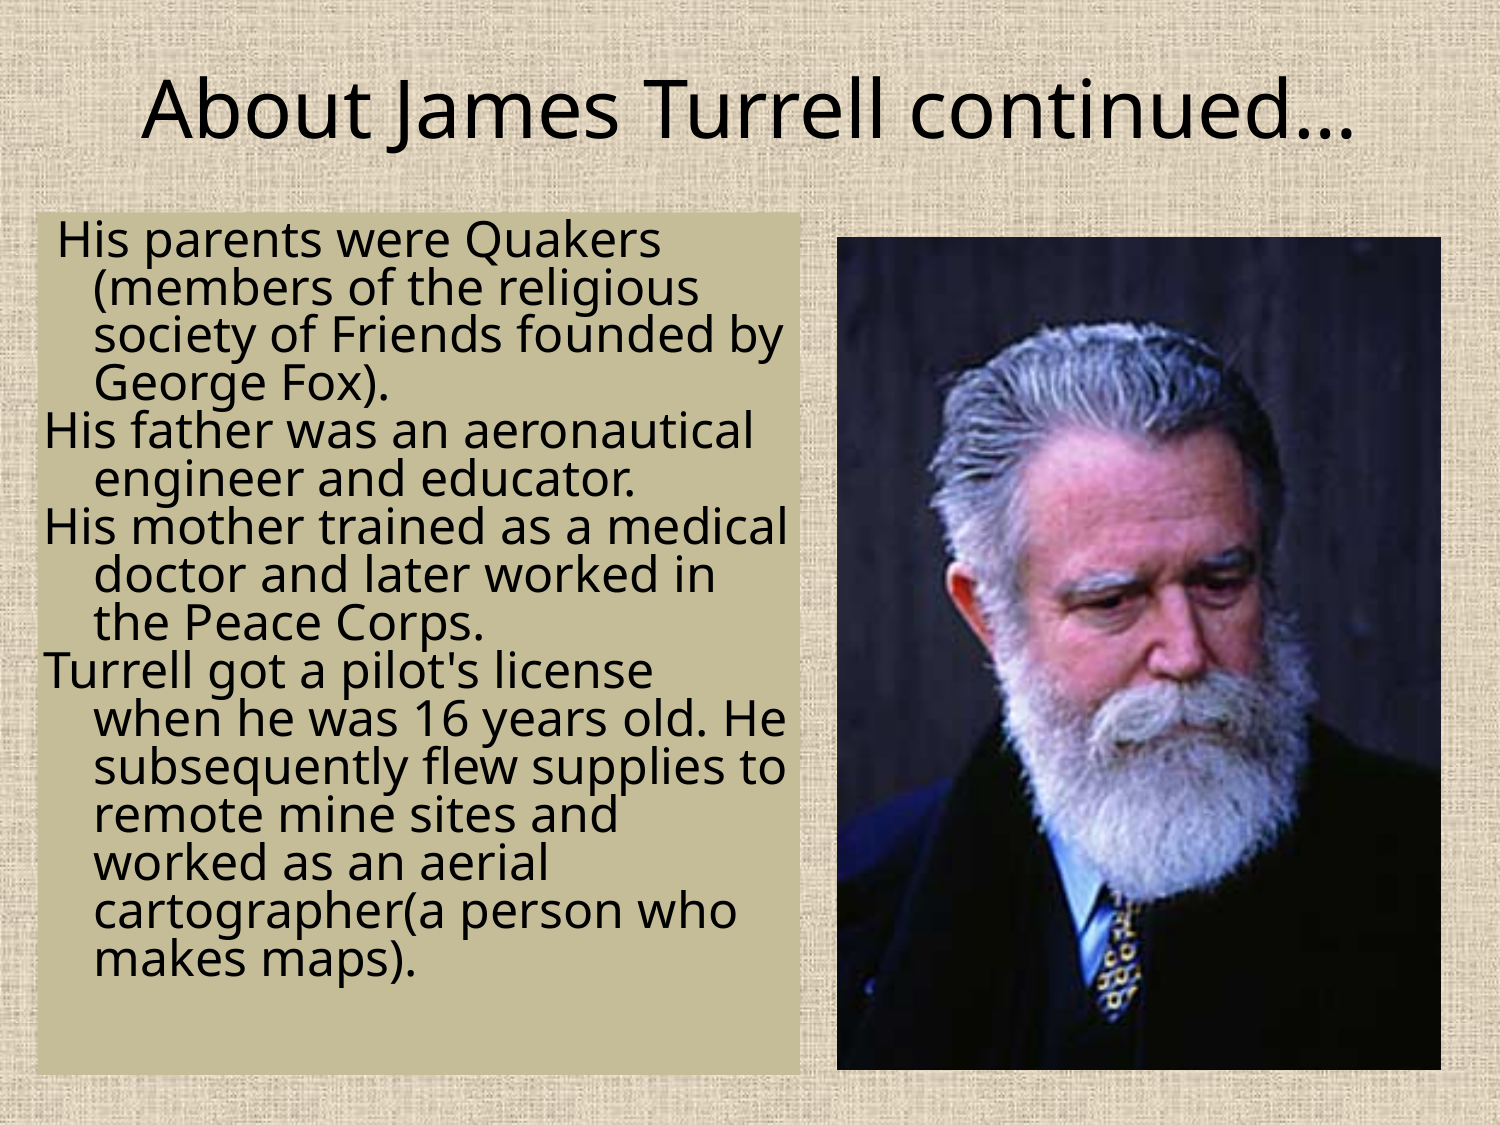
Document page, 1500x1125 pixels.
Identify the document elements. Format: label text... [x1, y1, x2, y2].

title About James Turrell continued… [74, 11, 1426, 201]
picture [0, 0, 1500, 1125]
list His parents were Quakers (members of the religious society of Friends founded by George Fox). His father was an aeronautical engineer and educator. His mother trained as a medical doctor and later worked in the Peace Corps. Turrell got a pilot's license when he was 16 years old. He subsequently flew supplies to remote mine sites and worked as an aerial cartographer(a person who makes maps). [36, 211, 801, 1076]
